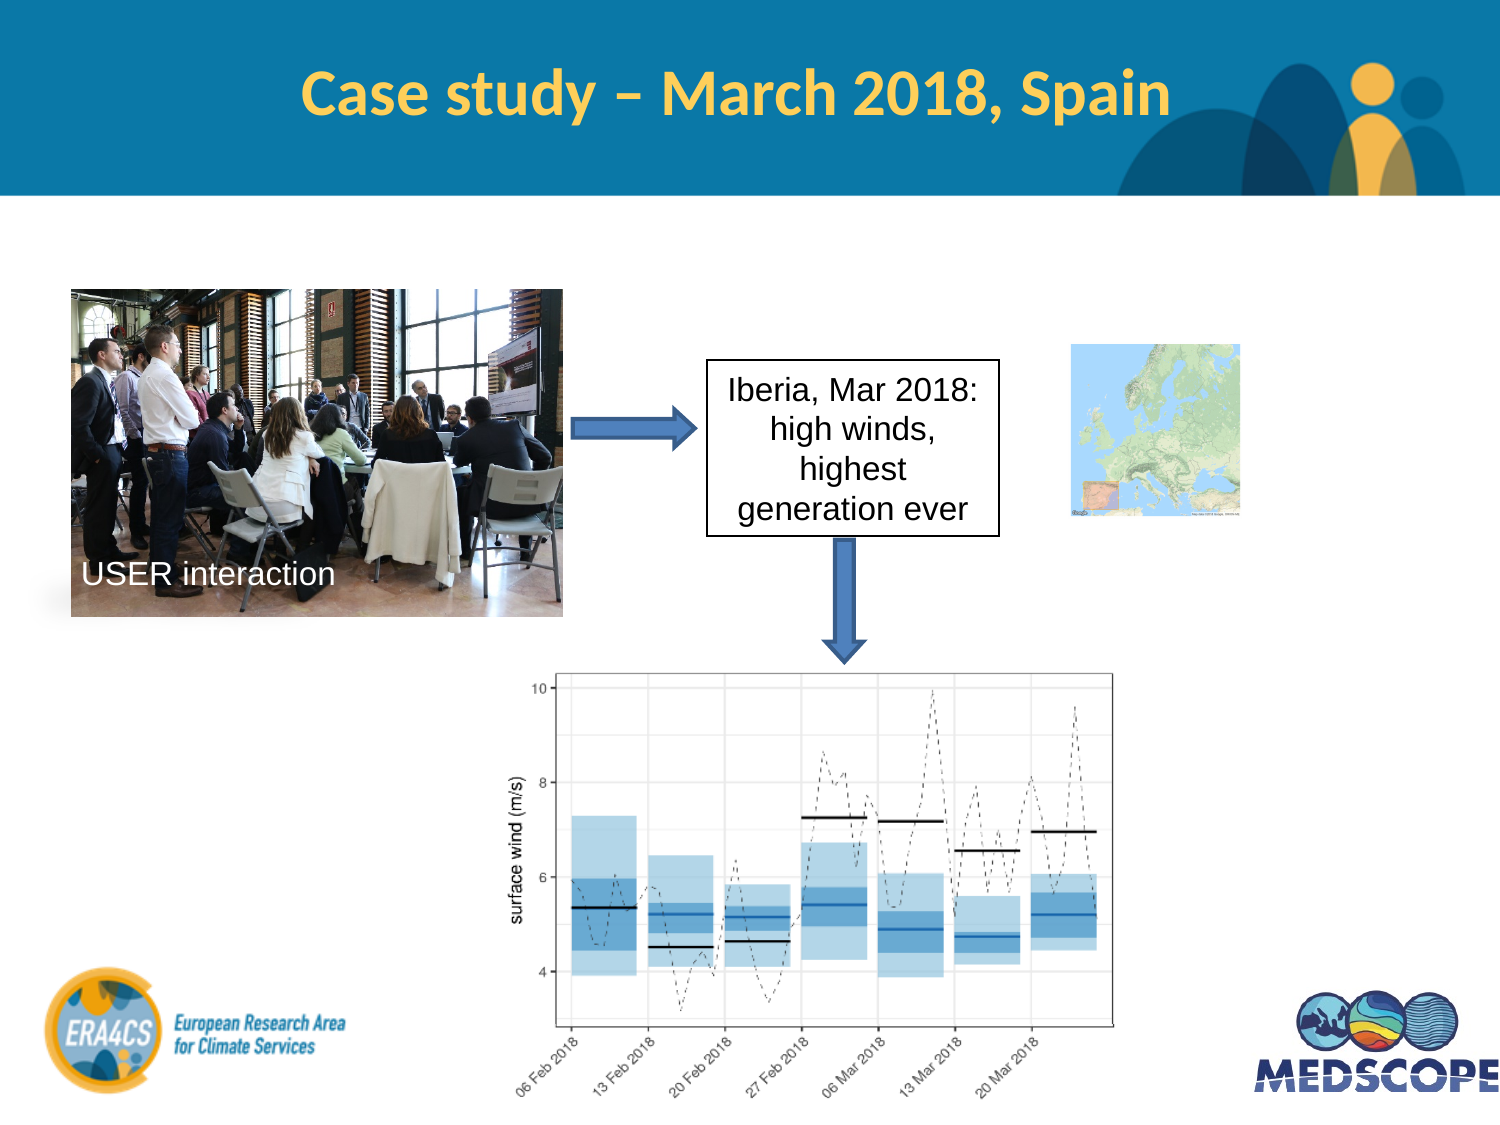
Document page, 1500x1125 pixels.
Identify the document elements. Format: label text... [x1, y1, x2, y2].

picture [0, 153, 1500, 1125]
text_box Iberia, Mar 2018: high winds, highest generation ever [707, 360, 1000, 536]
text_box Case study – March 2018, Spain [62, 24, 1413, 153]
text_box [825, 539, 864, 662]
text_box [489, 665, 1126, 1112]
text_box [65, 289, 569, 622]
text_box [573, 409, 695, 447]
